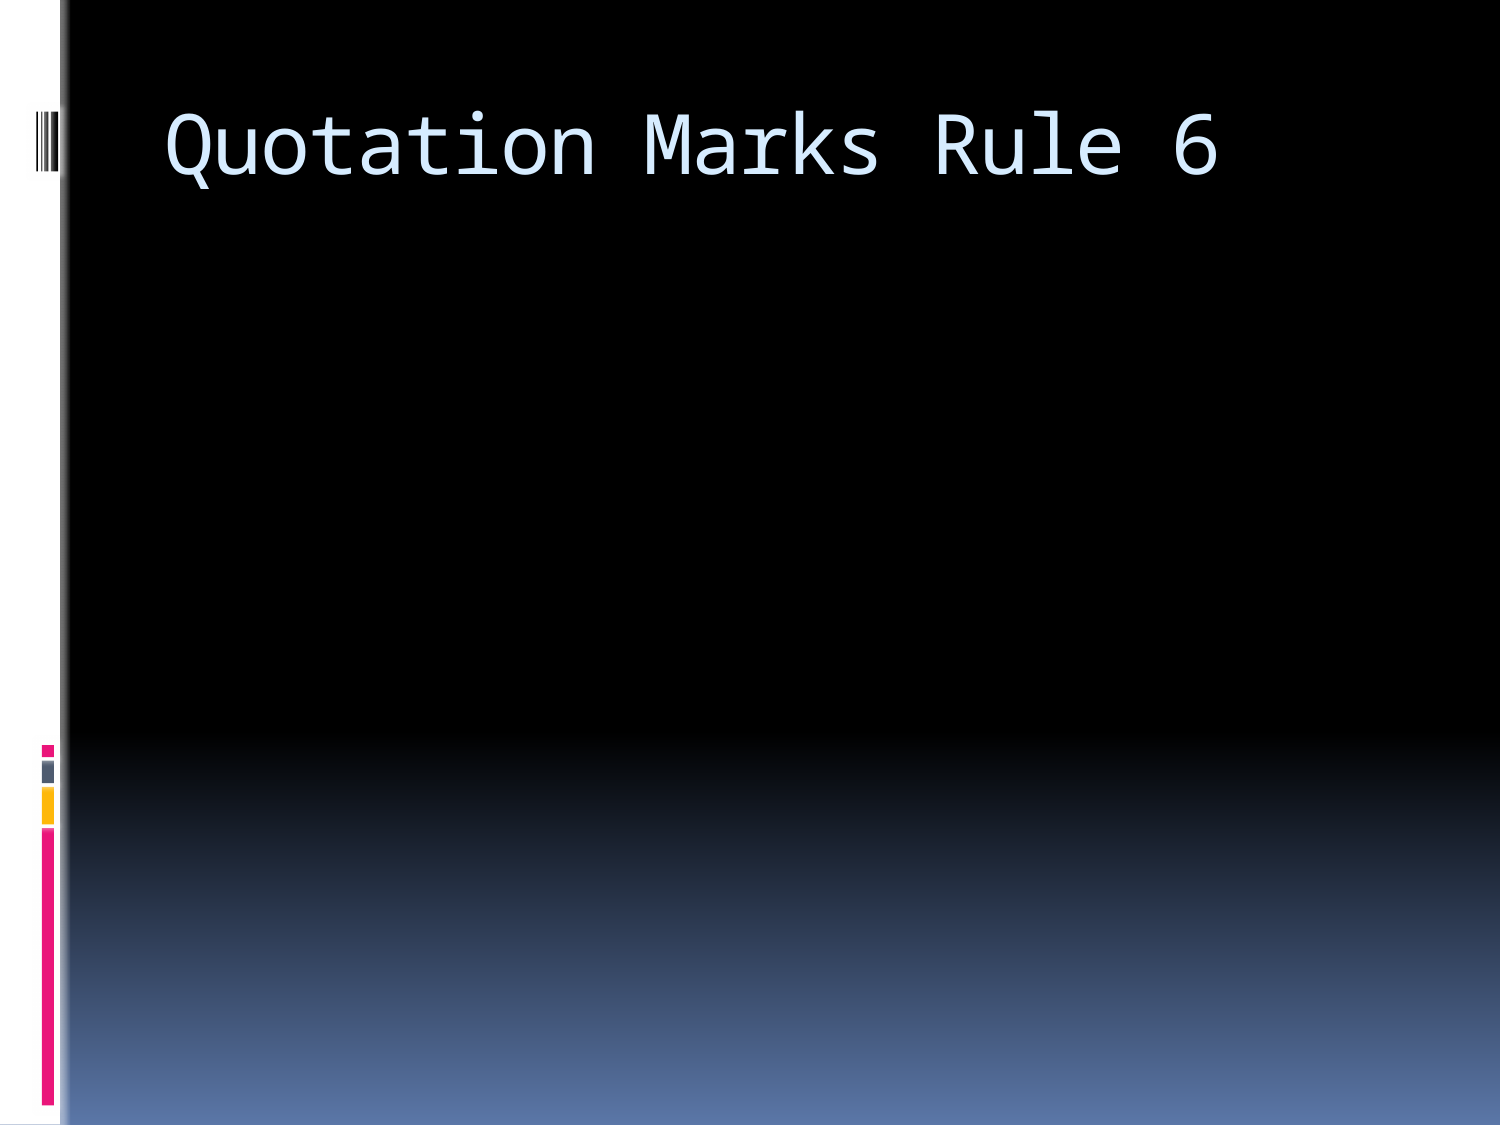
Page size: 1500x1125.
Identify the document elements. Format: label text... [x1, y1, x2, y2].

title Quotation Marks Rule 6 [150, 83, 1425, 234]
